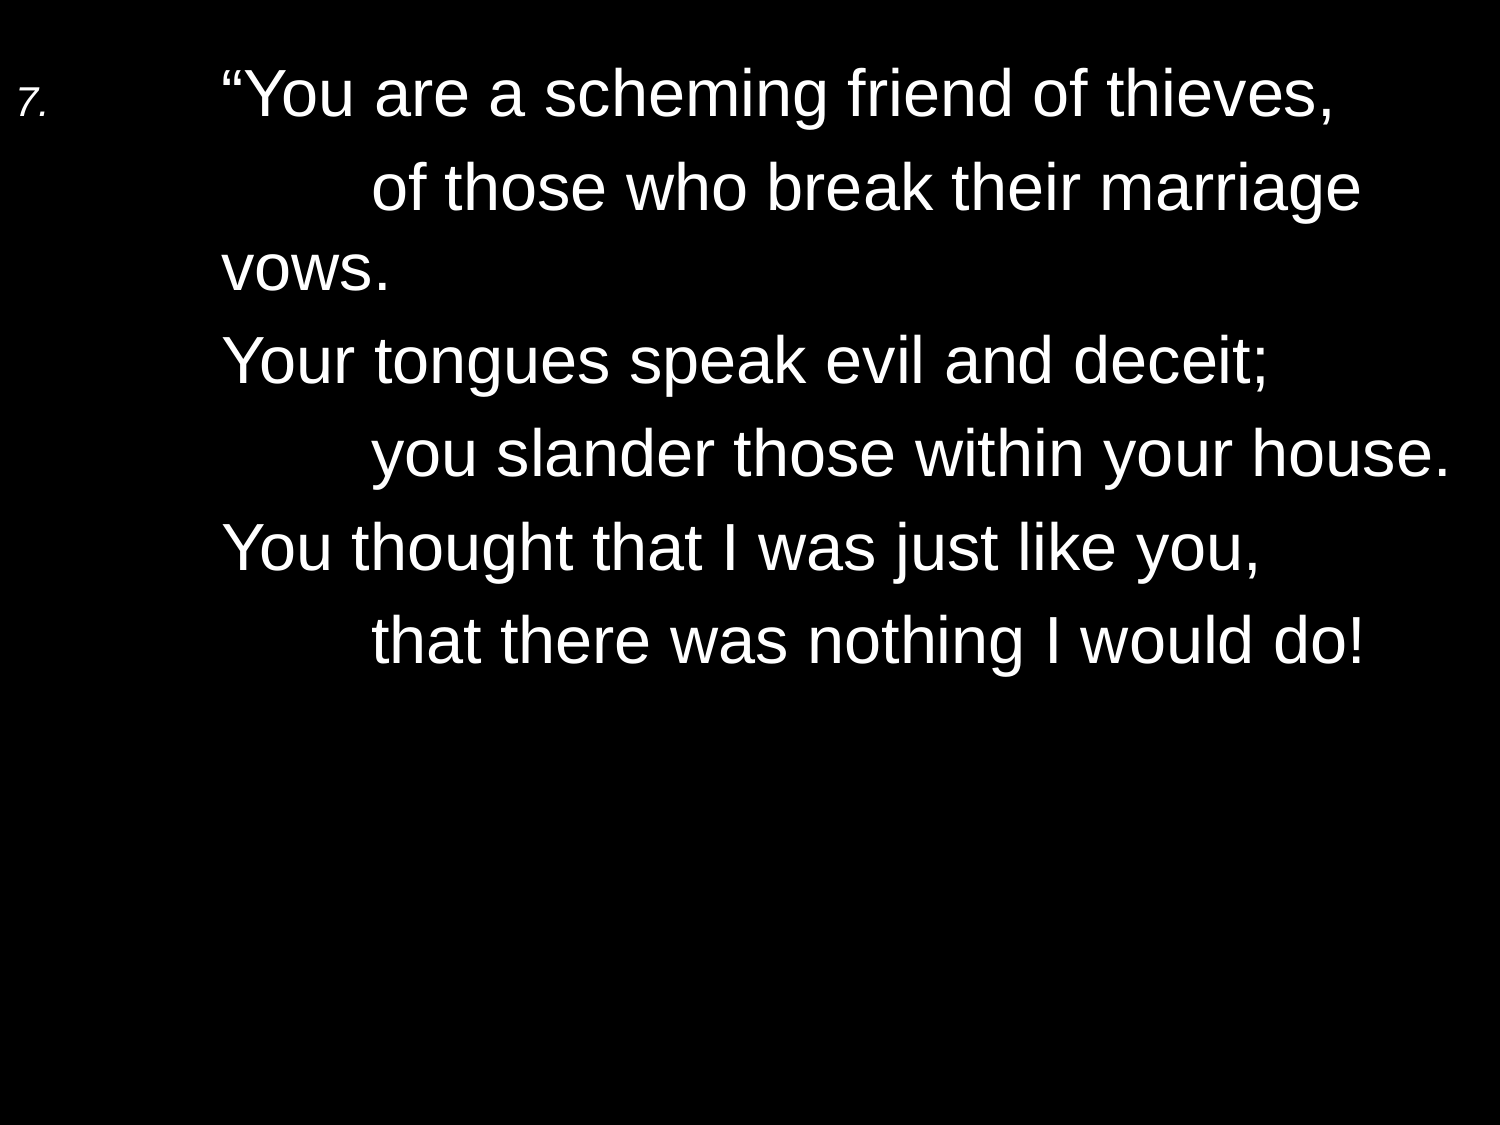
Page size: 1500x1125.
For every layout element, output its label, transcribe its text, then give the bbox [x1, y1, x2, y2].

list 7. “You are a scheming friend of thieves, of those who break their marriage vows. Your tongues speak evil and deceit; you slander those within your house. You thought that I was just like you, that there was nothing I would do! [0, 42, 1500, 1047]
